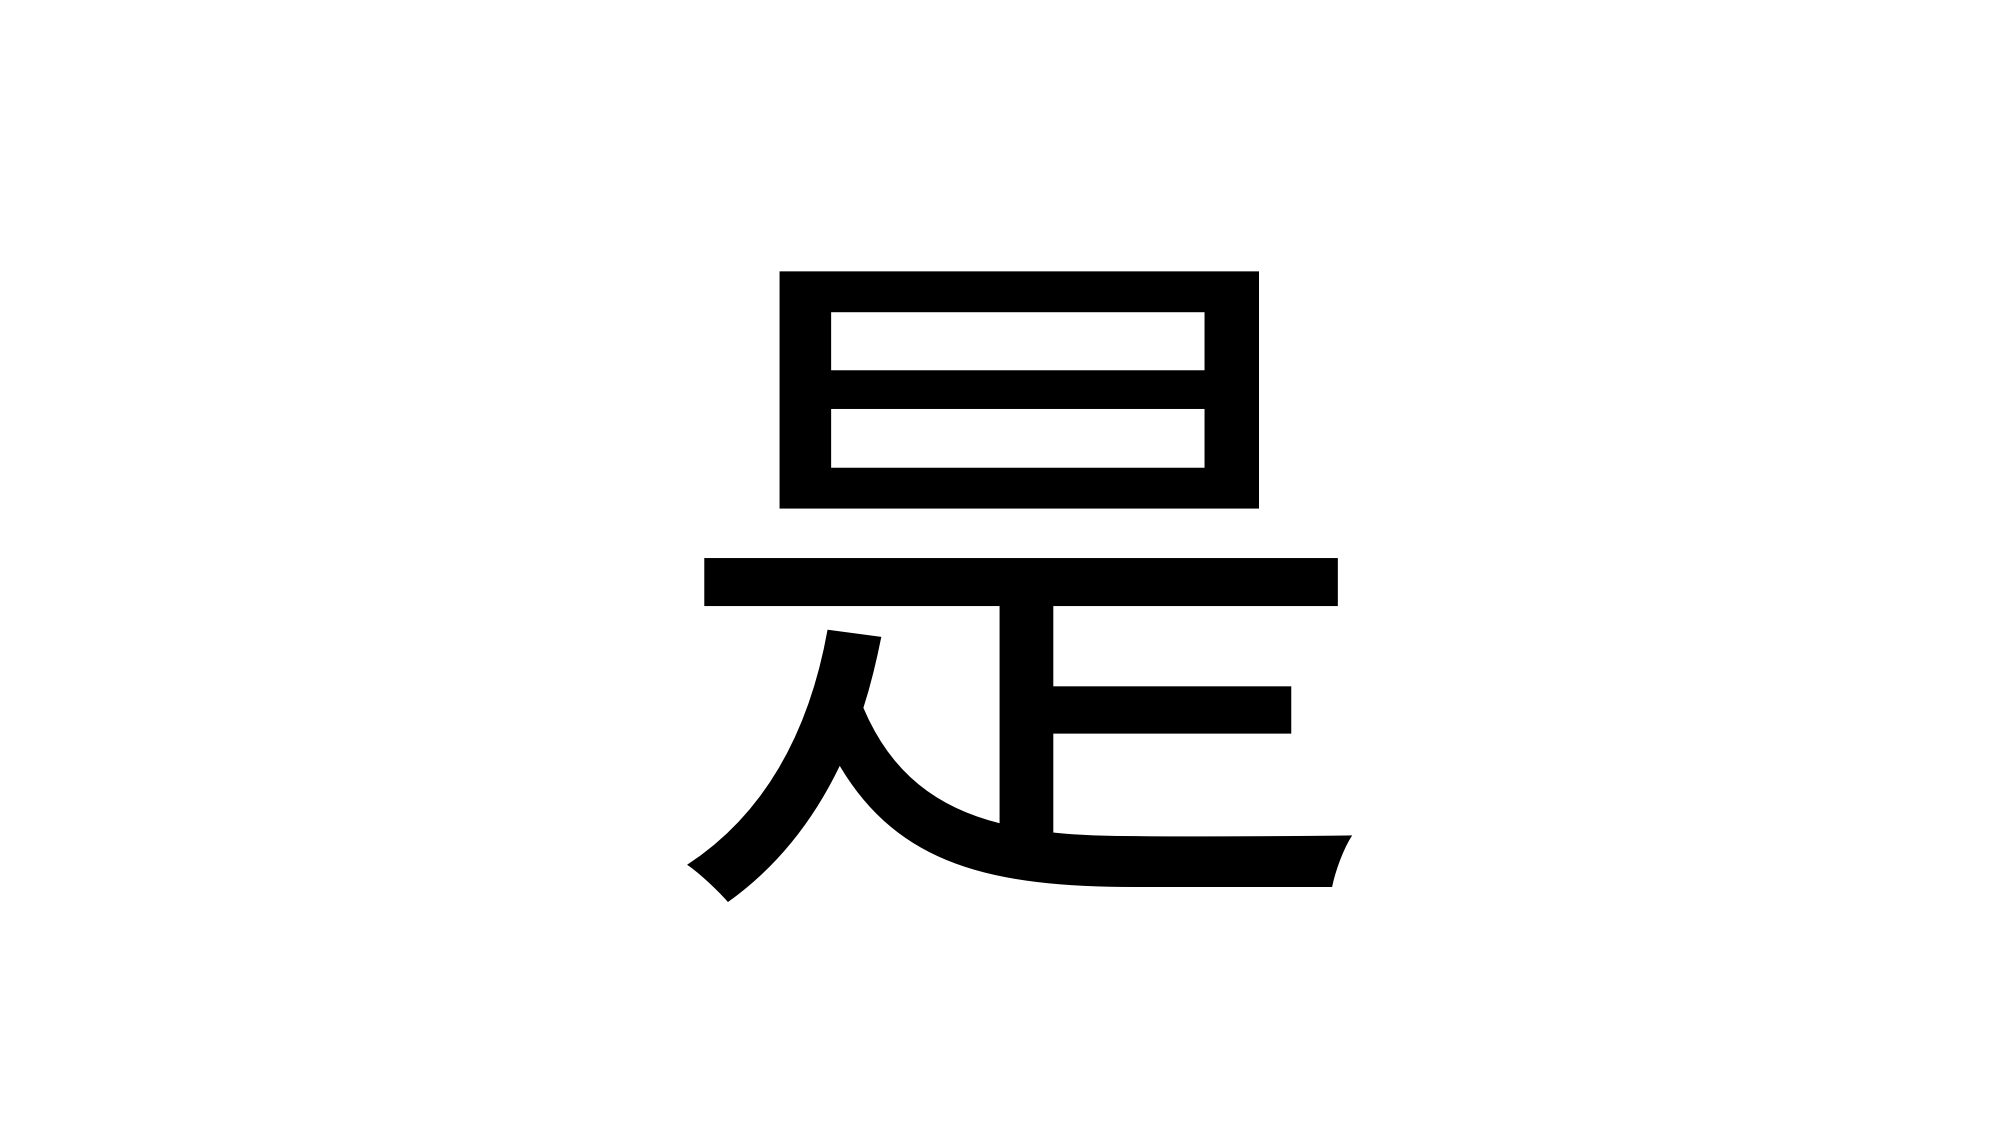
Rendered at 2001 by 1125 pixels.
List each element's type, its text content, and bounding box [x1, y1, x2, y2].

text_box 是 [647, 120, 1353, 996]
